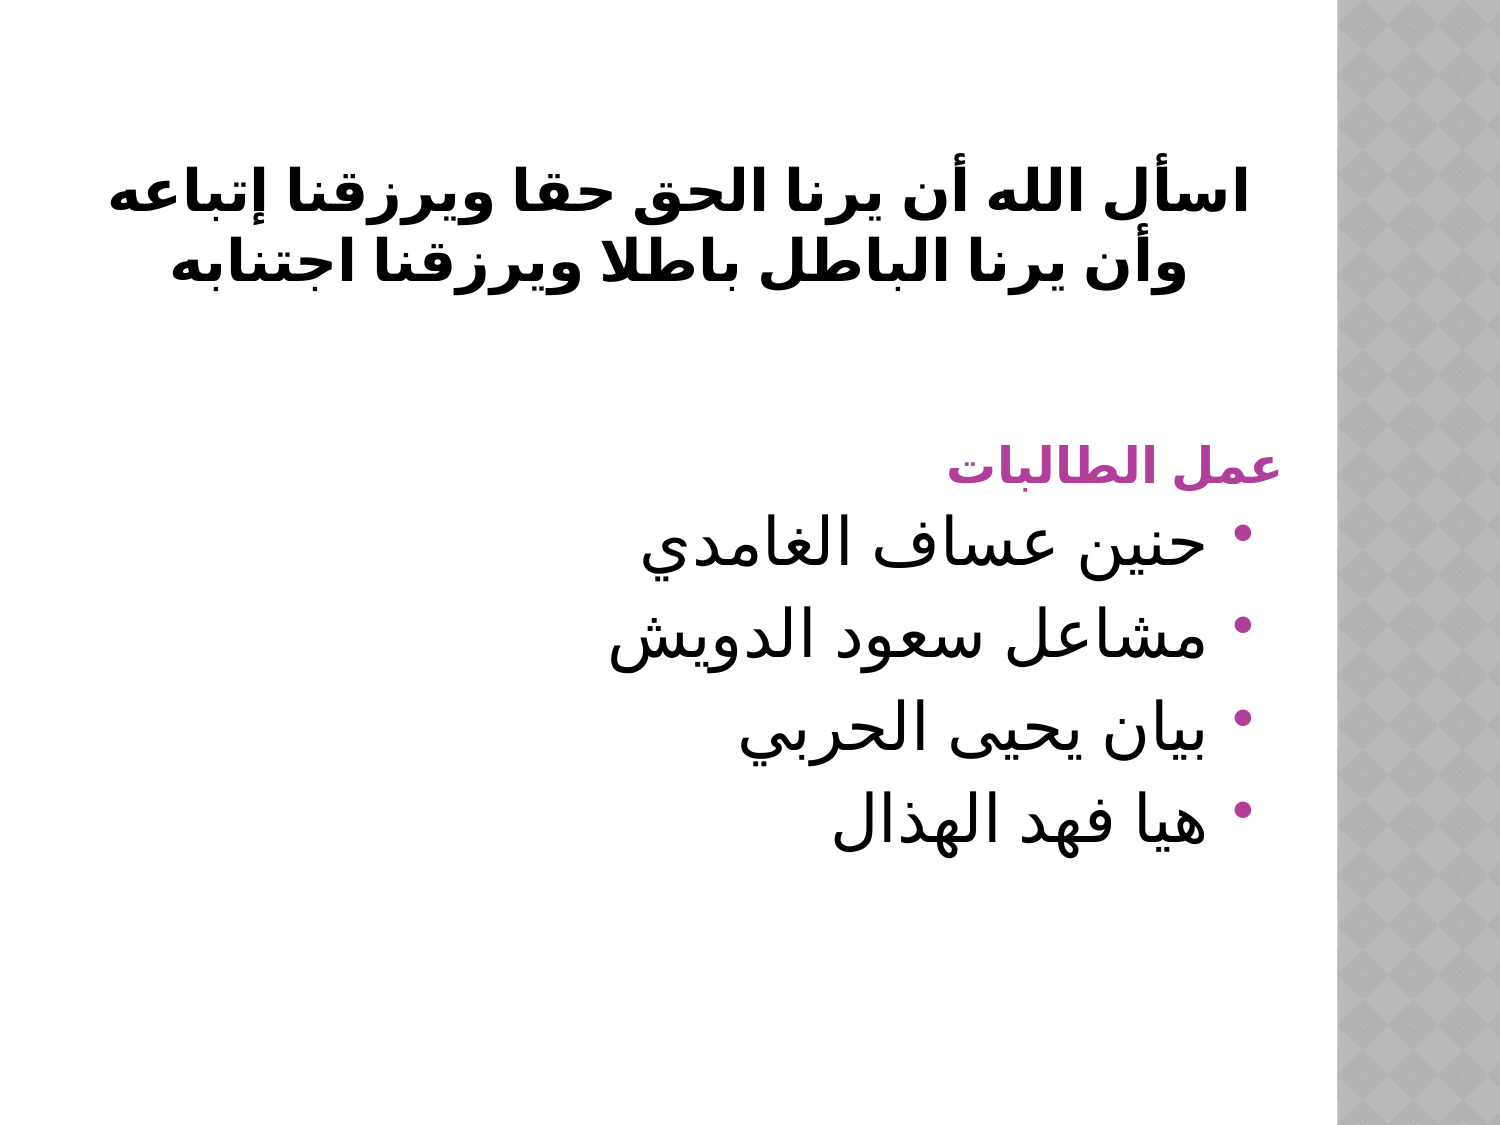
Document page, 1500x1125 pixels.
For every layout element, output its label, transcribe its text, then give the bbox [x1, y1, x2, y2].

title اسأل الله أن يرنا الحق حقا ويرزقنا إتباعه وأن يرنا الباطل باطلا ويرزقنا اجتنابه [93, 117, 1266, 364]
list عمل الطالبات [316, 433, 1284, 533]
list حنين عساف الغامدي مشاعل سعود الدويش بيان يحيى الحربي هيا فهد الهذال [82, 491, 1270, 1125]
